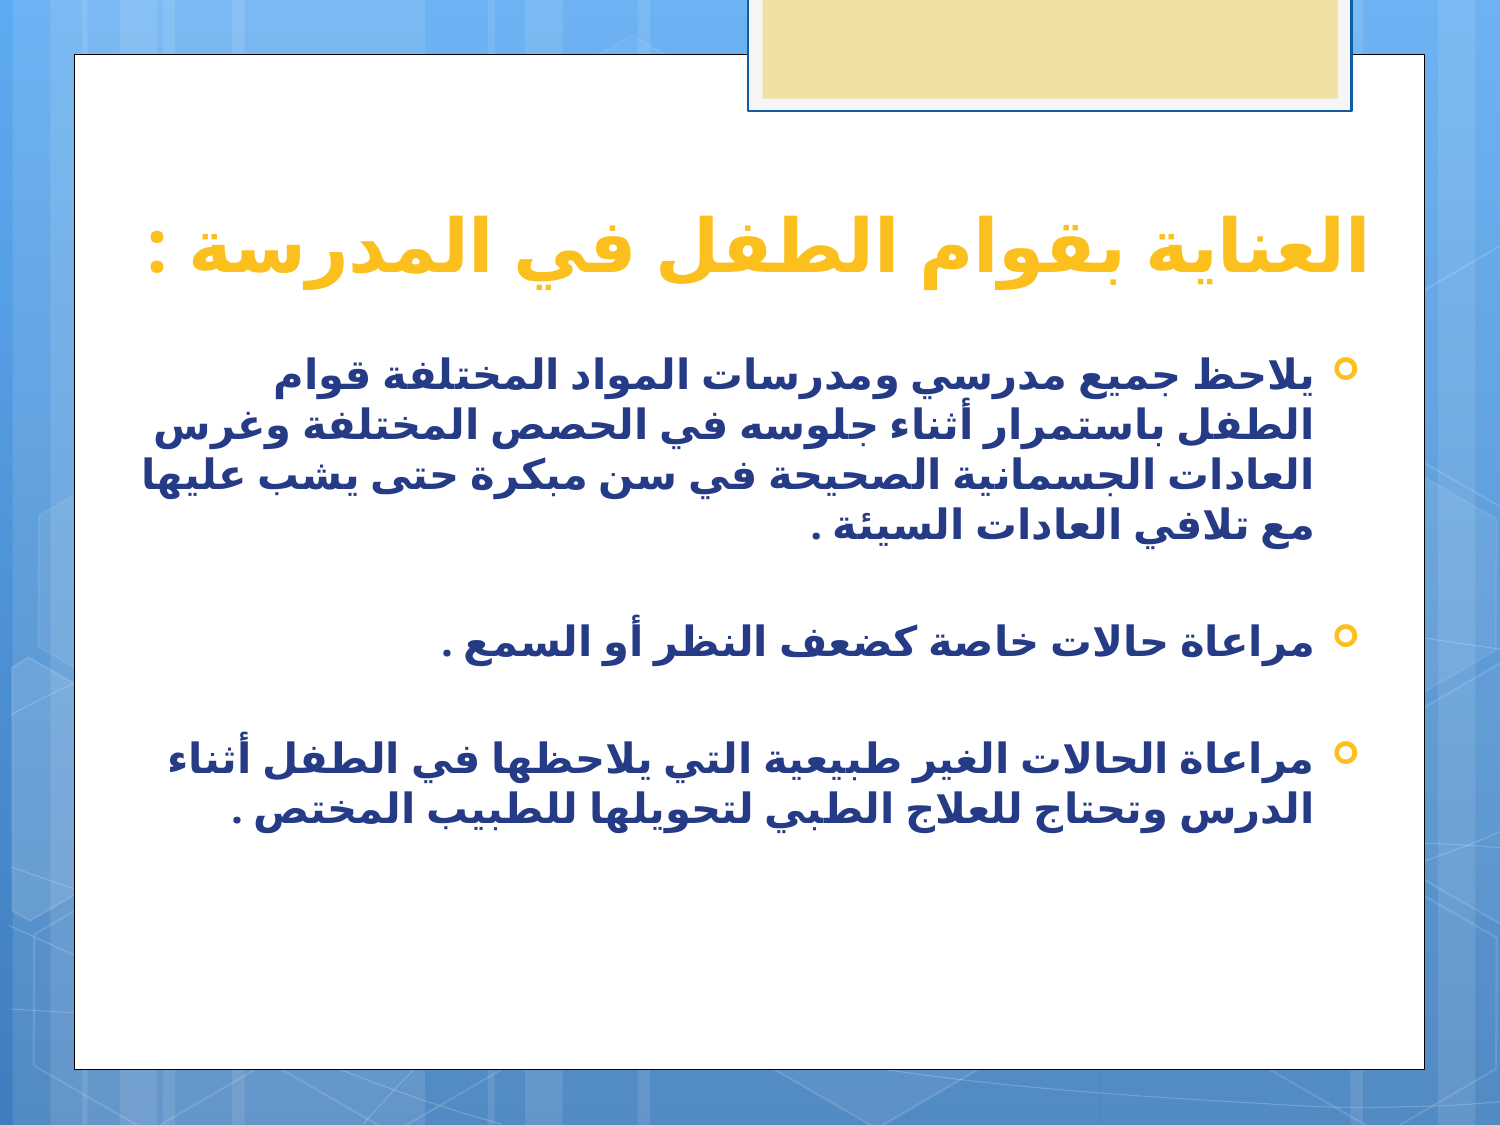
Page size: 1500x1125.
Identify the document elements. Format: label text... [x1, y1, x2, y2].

title العناية بقوام الطفل في المدرسة : [113, 107, 1387, 295]
list يلاحظ جميع مدرسي ومدرسات المواد المختلفة قوام الطفل باستمرار أثناء جلوسه في الحصص المختلفة وغرس العادات الجسمانية الصحيحة في سن مبكرة حتى يشب عليها مع تلافي العادات السيئة . مراعاة حالات خاصة كضعف النظر أو السمع . مراعاة الحالات الغير طبيعية التي يلاحظها في الطفل أثناء الدرس وتحتاج للعلاج الطبي لتحويلها للطبيب المختص . [113, 340, 1387, 964]
